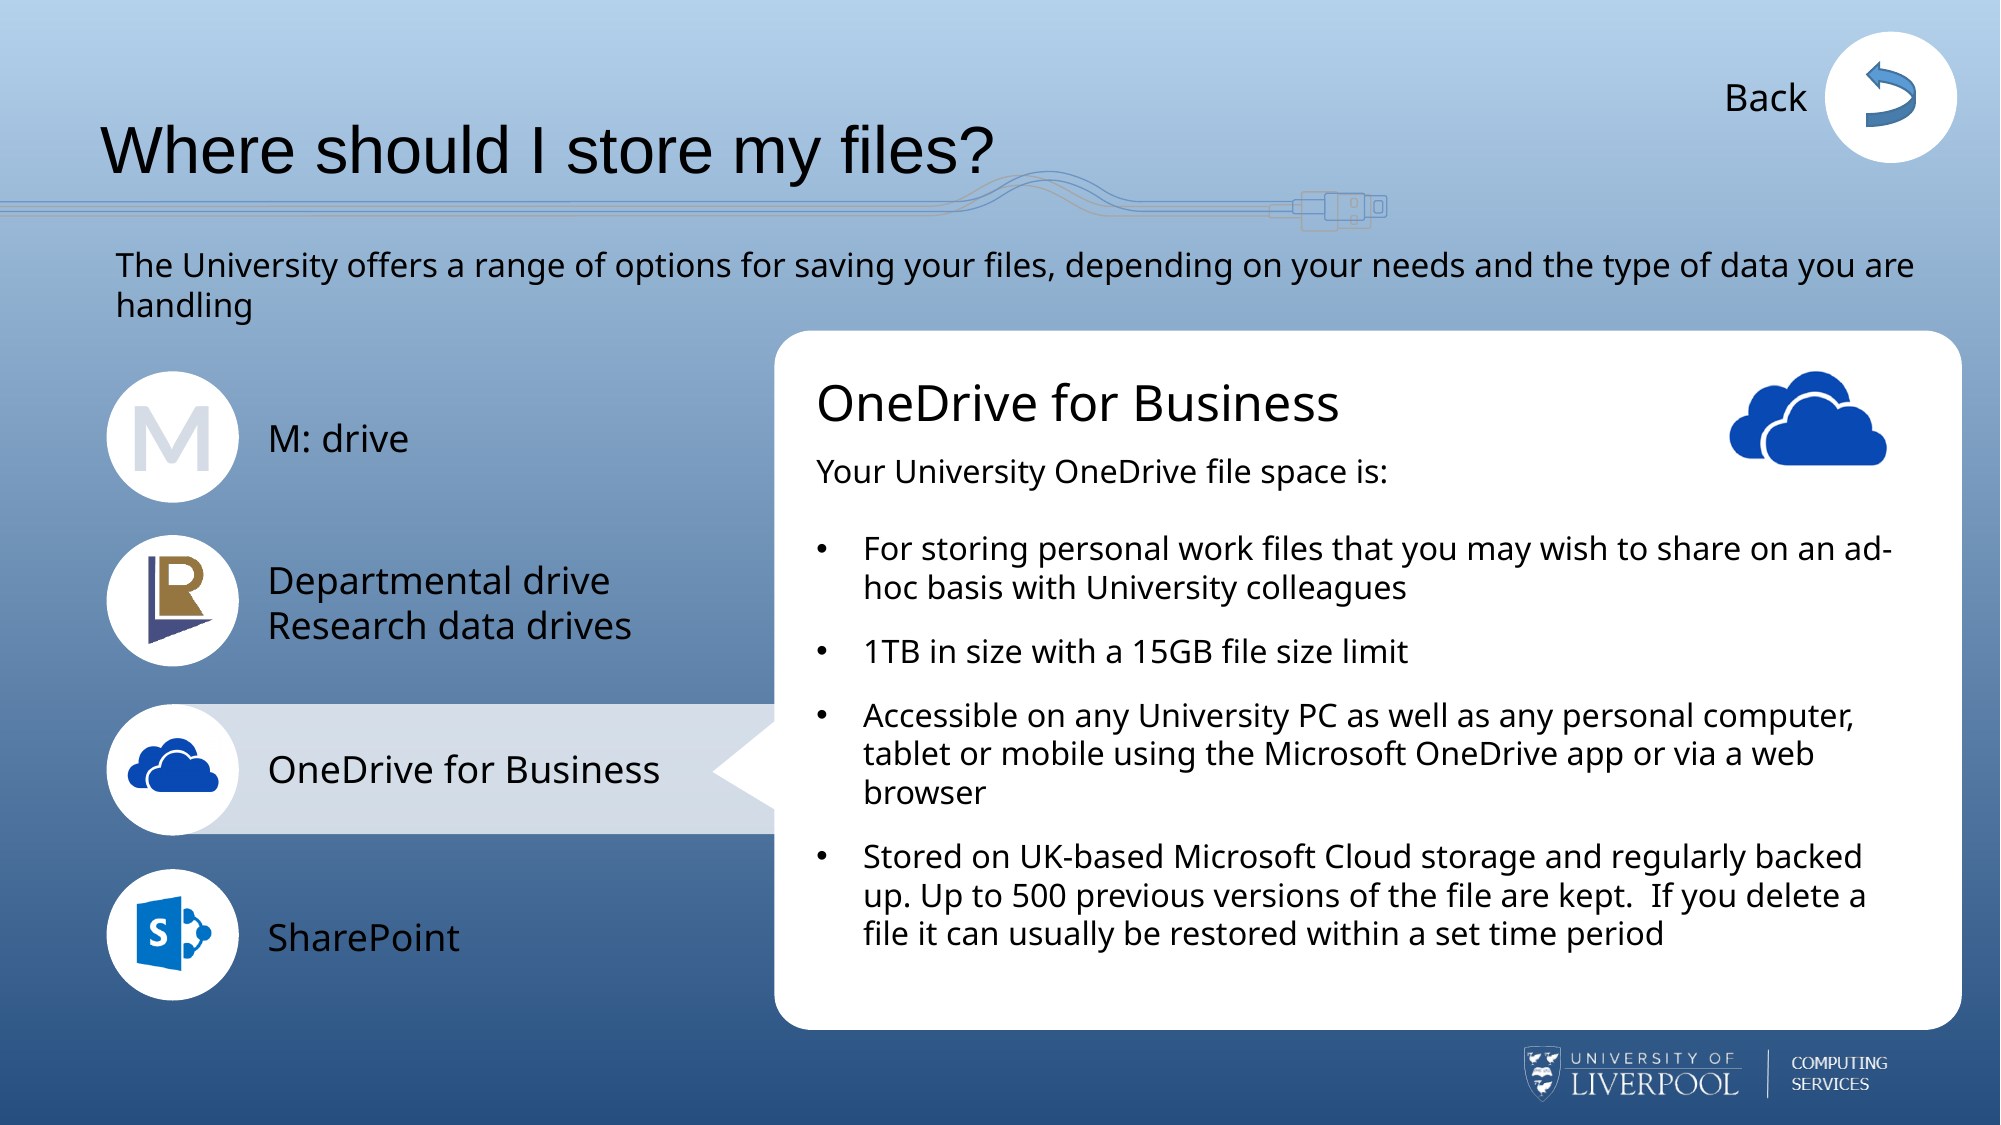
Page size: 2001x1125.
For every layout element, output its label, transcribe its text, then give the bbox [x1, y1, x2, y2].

text_box OneDrive for Business Your University OneDrive file space is: For storing personal work files that you may wish to share on an ad-hoc basis with University colleagues 1TB in size with a 15GB file size limit Accessible on any University PC as well as any personal computer, tablet or mobile using the Microsoft OneDrive app or via a web browser Stored on UK-based Microsoft Cloud storage and regularly backed up. Up to 500 previous versions of the file are kept. If you delete a file it can usually be restored within a set time period [801, 363, 1913, 960]
text_box [110, 667, 676, 672]
text_box Where should I store my files? [85, 99, 1144, 194]
text_box [99, 853, 684, 994]
text_box [685, 703, 773, 769]
text_box [99, 688, 685, 828]
text_box [713, 332, 1963, 1031]
text_box [713, 775, 773, 835]
picture [1524, 1044, 1904, 1106]
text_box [106, 363, 713, 503]
text_box [99, 372, 680, 512]
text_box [106, 869, 713, 1001]
picture [1723, 363, 1894, 473]
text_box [106, 535, 818, 667]
text_box The University offers a range of options for saving your files, depending on your needs and the type of data you are handling [100, 236, 1981, 332]
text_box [1618, 16, 1993, 172]
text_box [106, 704, 713, 836]
text_box [99, 523, 682, 663]
